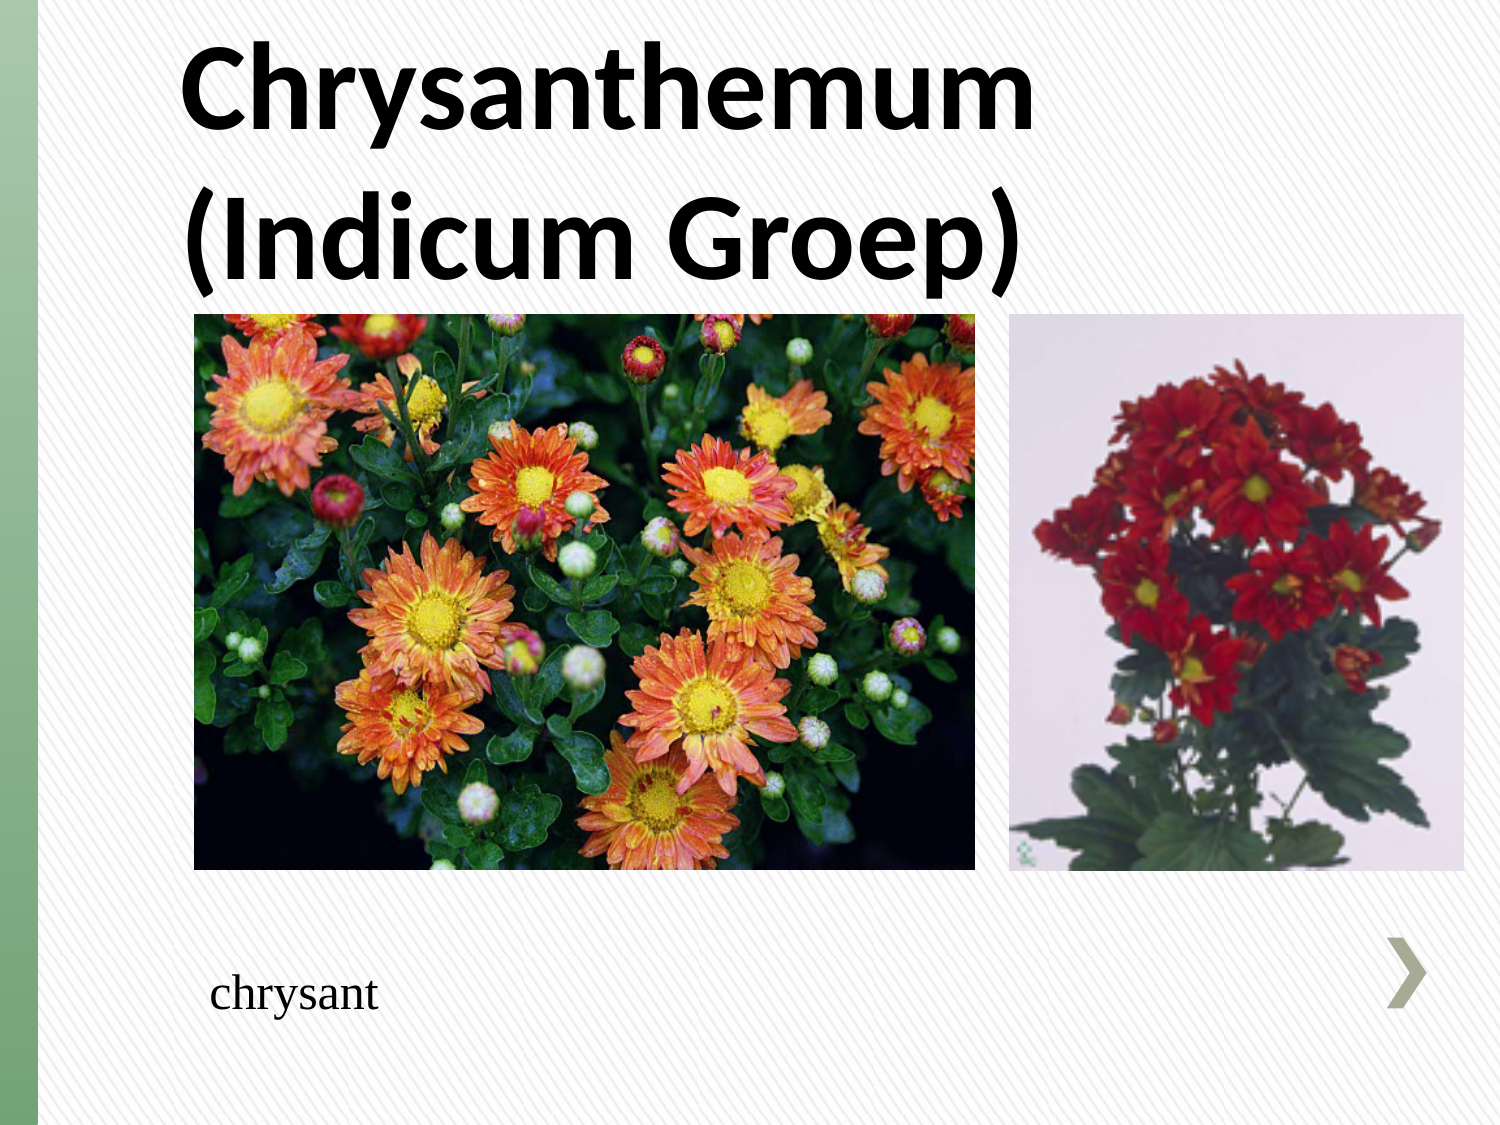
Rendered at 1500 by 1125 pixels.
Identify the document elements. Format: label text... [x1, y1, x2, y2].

picture [1009, 314, 1464, 871]
text_box chrysant [194, 952, 1258, 1027]
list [194, 314, 975, 870]
title Chrysanthemum (Indicum Groep) [165, 124, 1500, 312]
